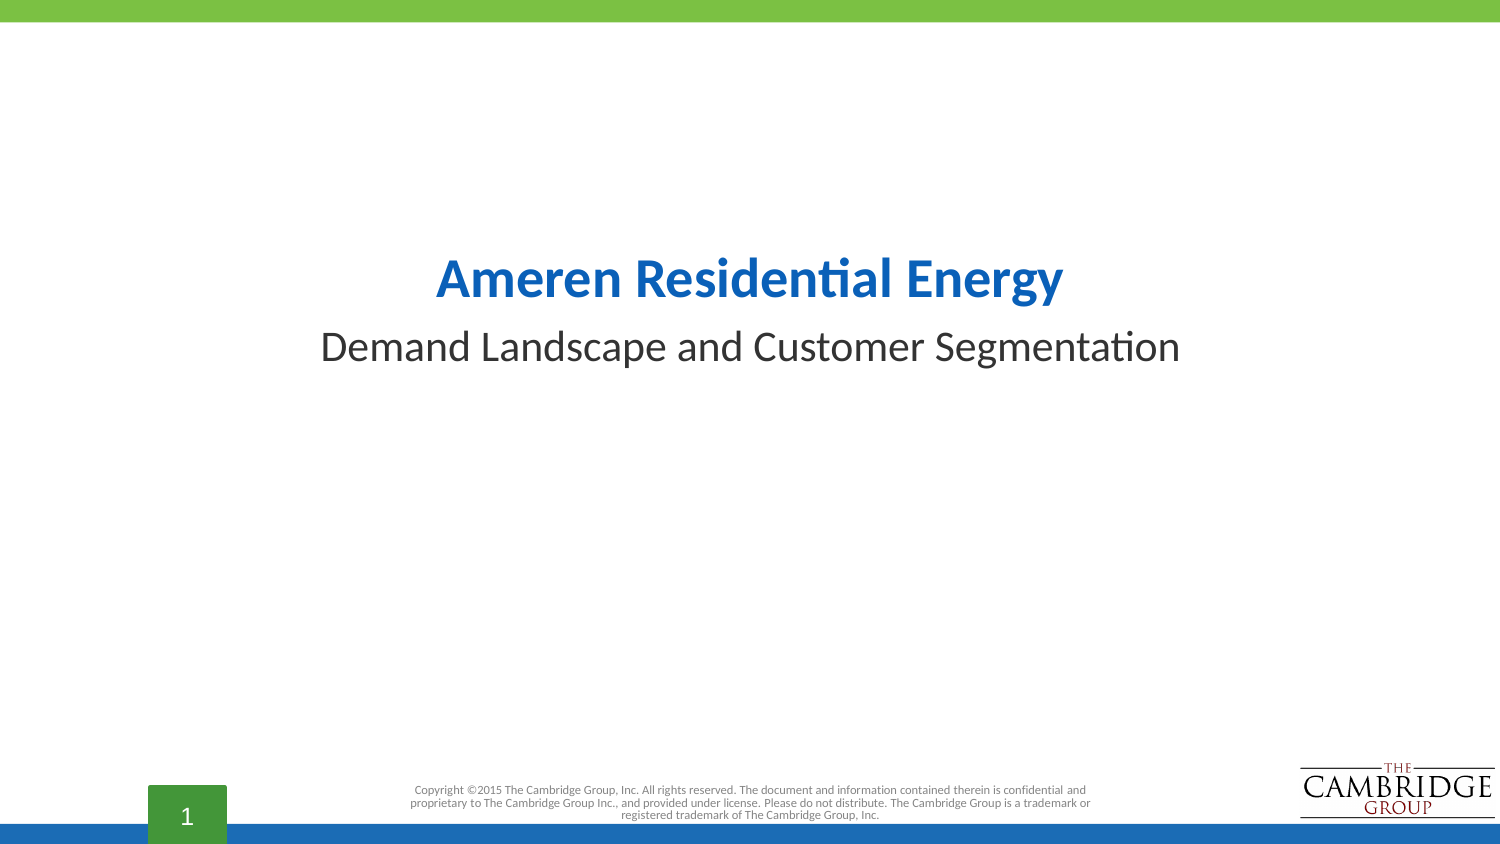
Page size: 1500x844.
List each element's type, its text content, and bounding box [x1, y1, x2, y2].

text_box Copyright ©2015 The Cambridge Group, Inc. All rights reserved. The document and information contained therein is confidential and proprietary to The Cambridge Group Inc., and provided under license. Please do not distribute. The Cambridge Group is a trademark or registered trademark of The Cambridge Group, Inc. [405, 784, 1095, 823]
title Ameren Residential Energy [0, 204, 1500, 317]
slide_number 1 [150, 787, 225, 844]
picture [1299, 762, 1496, 819]
text_box Demand Landscape and Customer Segmentation [0, 317, 1500, 371]
